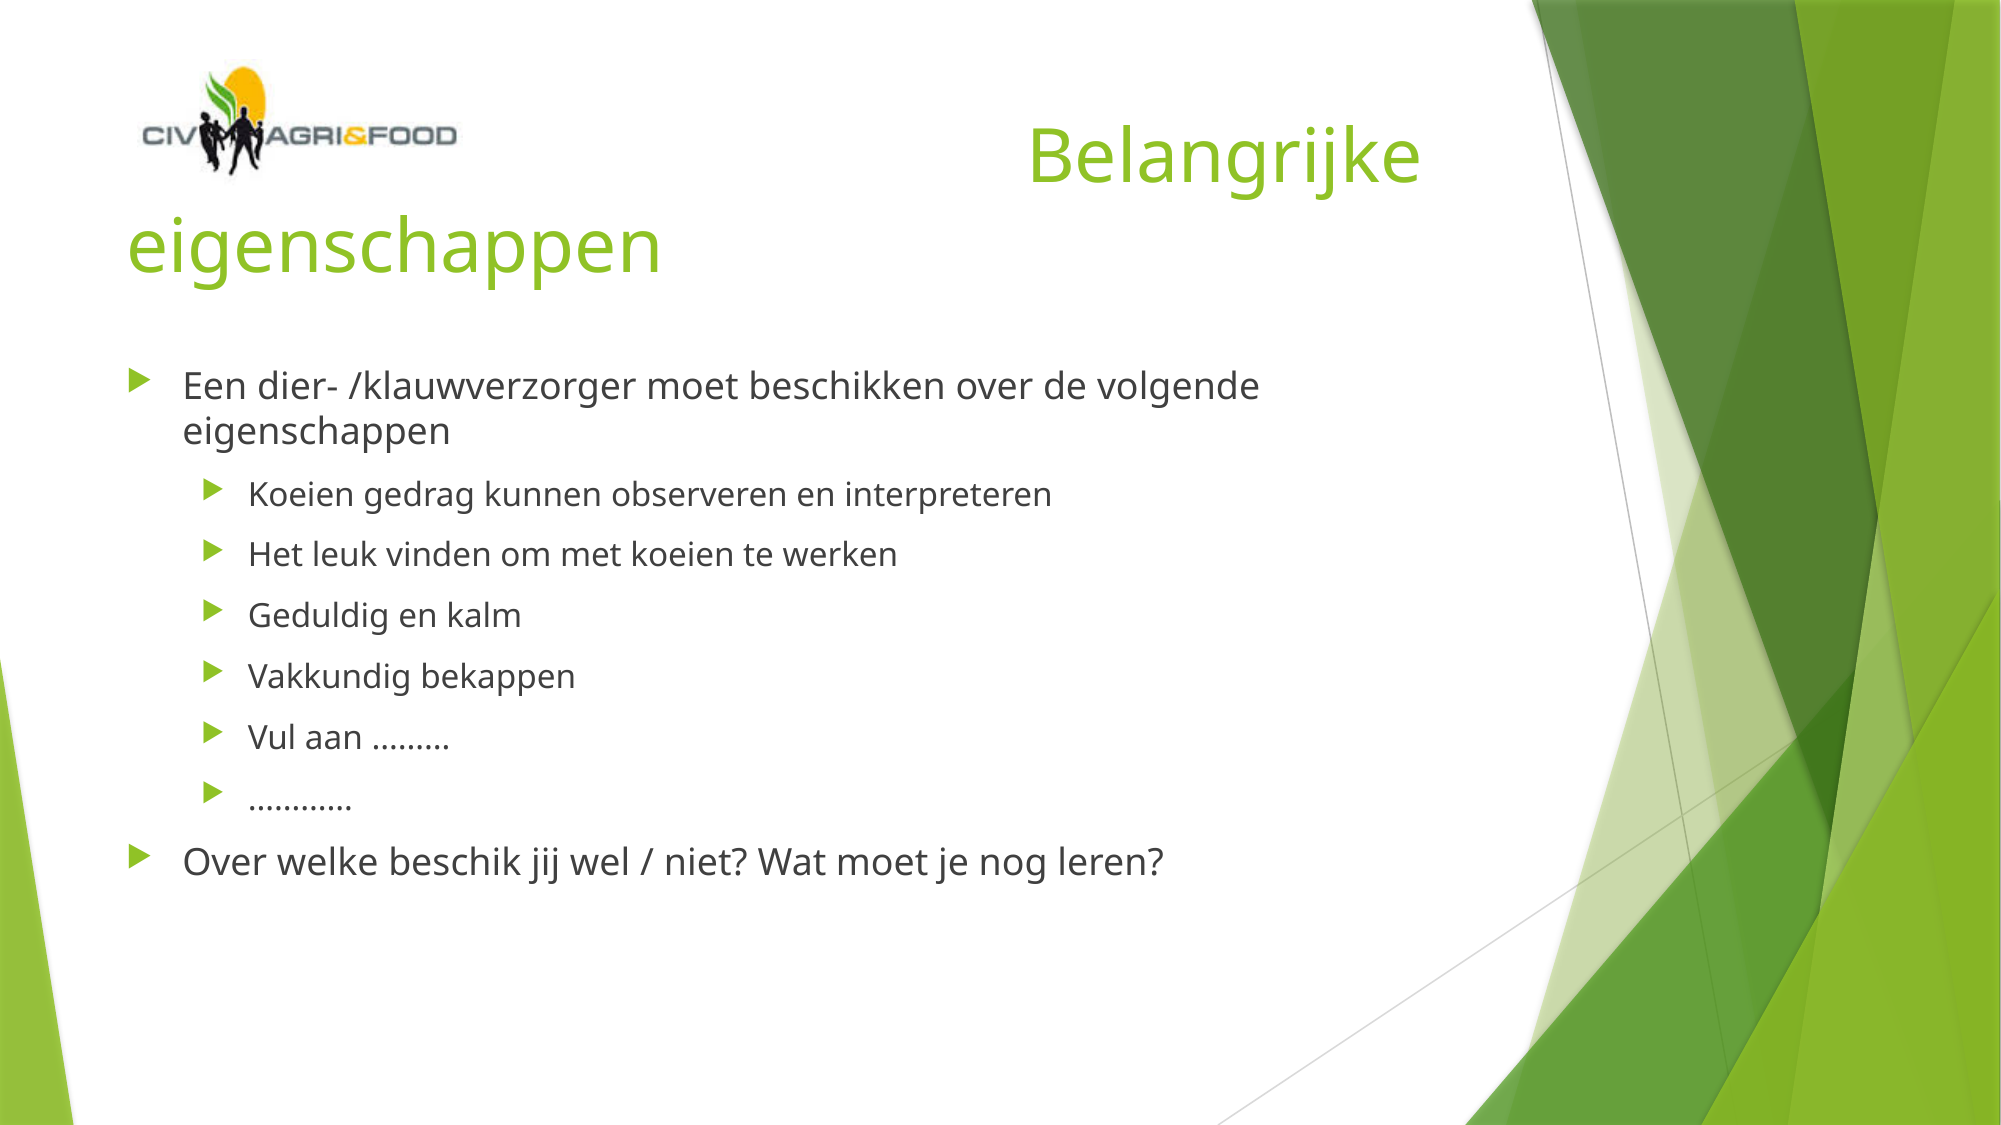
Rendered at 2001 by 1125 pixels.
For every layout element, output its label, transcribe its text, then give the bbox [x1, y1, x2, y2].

picture [137, 59, 463, 99]
title Belangrijke eigenschappen [111, 99, 1522, 317]
list Een dier- /klauwverzorger moet beschikken over de volgende eigenschappen Koeien gedrag kunnen observeren en interpreteren Het leuk vinden om met koeien te werken Geduldig en kalm Vakkundig bekappen Vul aan ……… ………… Over welke beschik jij wel / niet? Wat moet je nog leren? [111, 354, 1522, 992]
